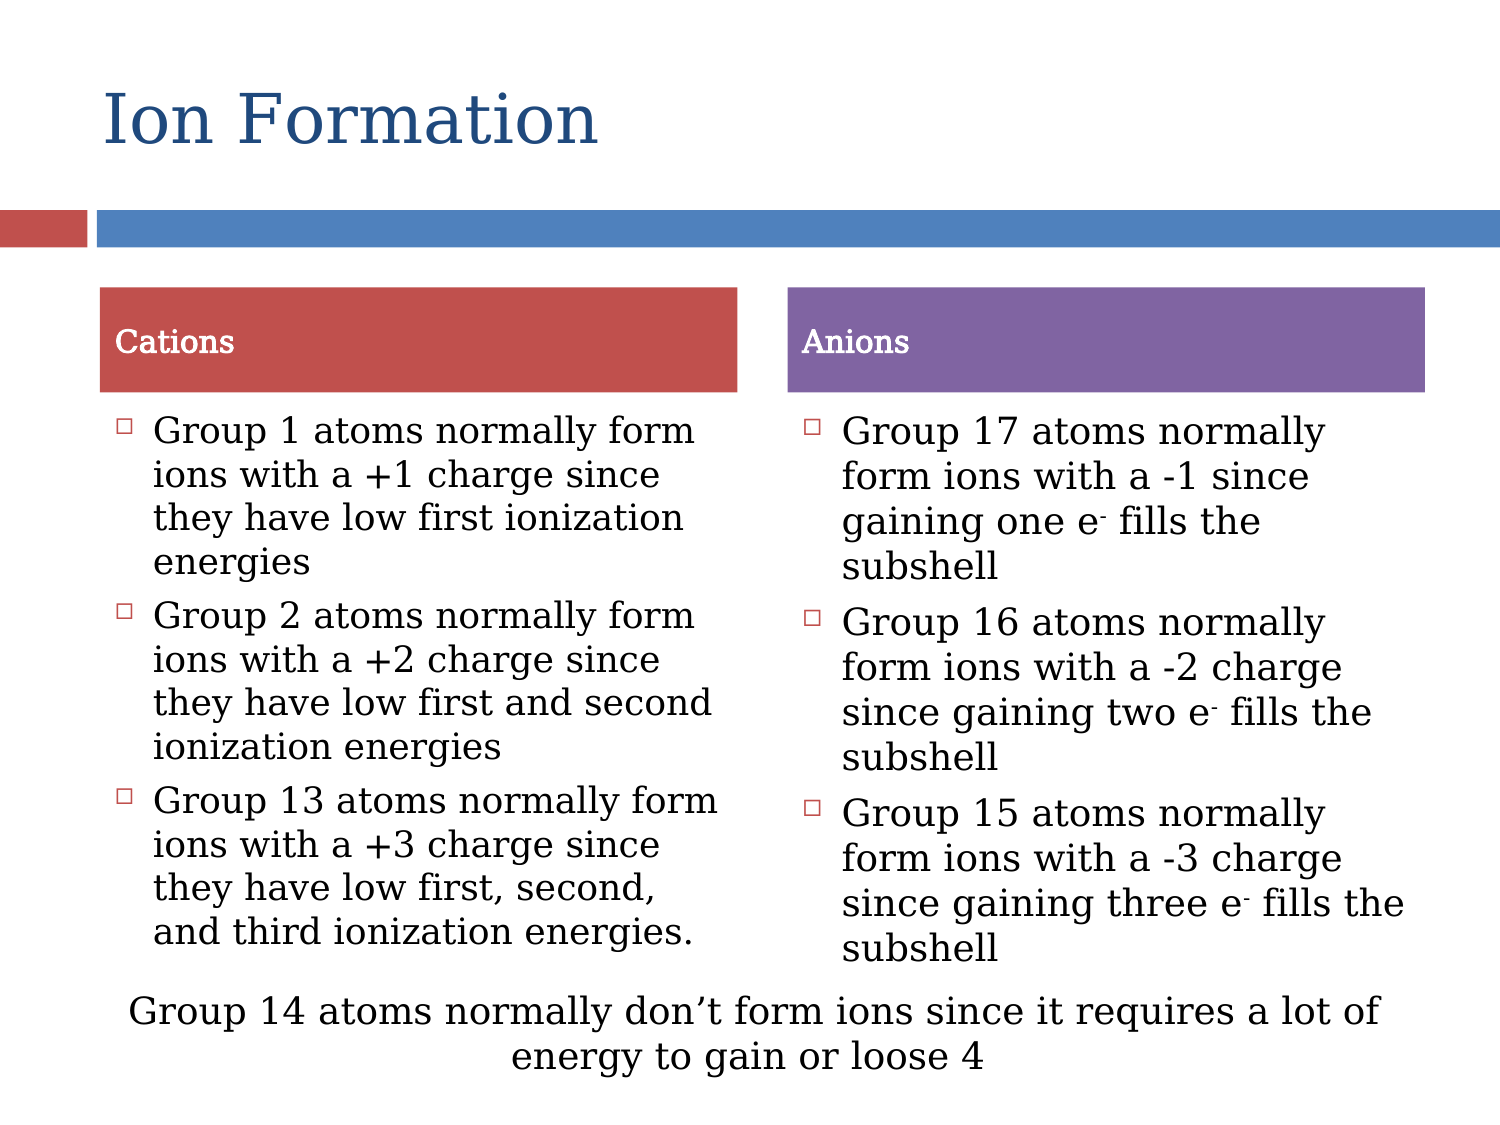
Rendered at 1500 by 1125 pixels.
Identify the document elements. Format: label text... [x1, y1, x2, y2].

title Ion Formation [87, 44, 1425, 188]
list Group 17 atoms normally form ions with a -1 since gaining one e- fills the subshell Group 16 atoms normally form ions with a -2 charge since gaining two e- fills the subshell Group 15 atoms normally form ions with a -3 charge since gaining three e- fills the subshell [787, 399, 1425, 988]
list Anions [787, 287, 1425, 393]
list Cations [99, 287, 738, 393]
list Group 1 atoms normally form ions with a +1 charge since they have low first ionization energies Group 2 atoms normally form ions with a +2 charge since they have low first and second ionization energies Group 13 atoms normally form ions with a +3 charge since they have low first, second, and third ionization energies. [99, 399, 738, 988]
